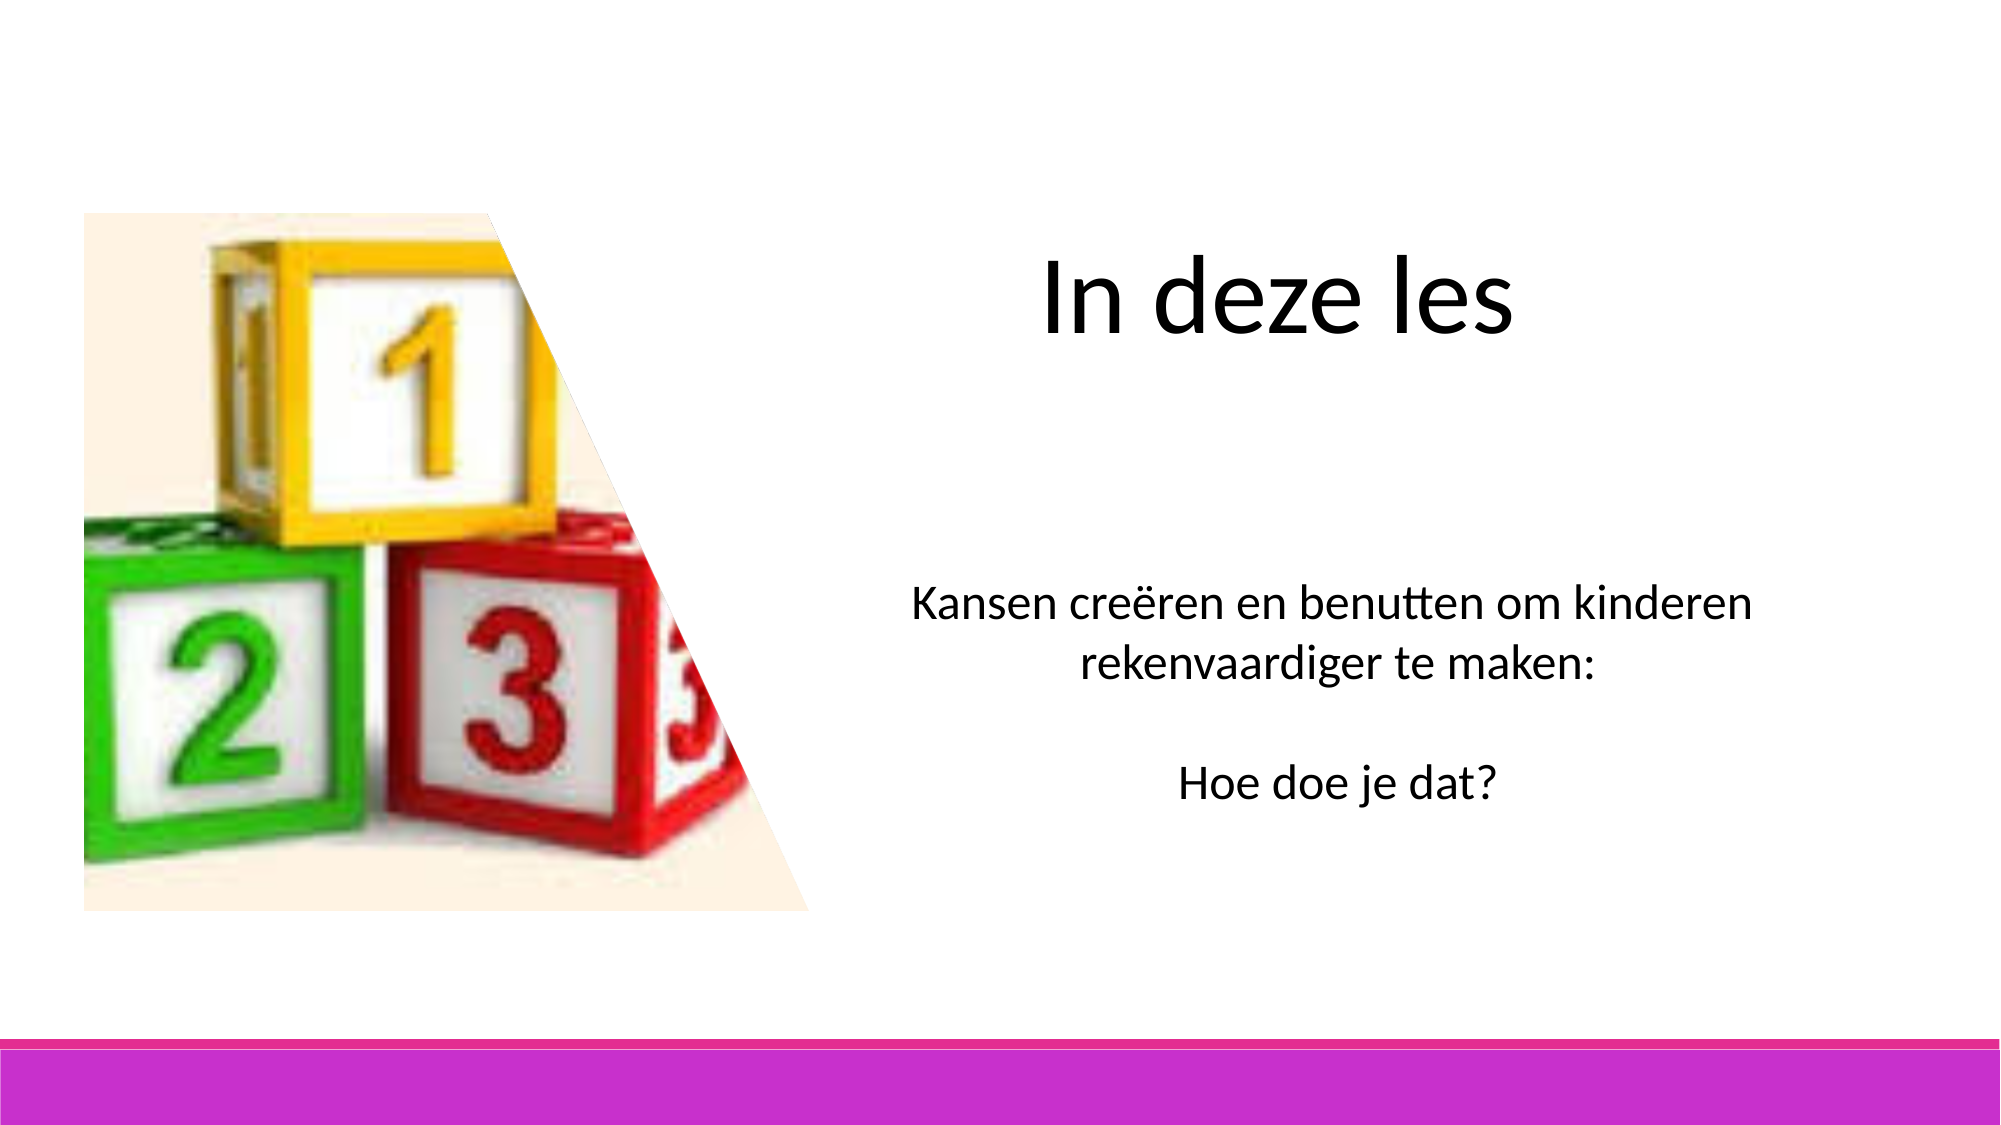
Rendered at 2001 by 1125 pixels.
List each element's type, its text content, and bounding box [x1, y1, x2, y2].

text_box Kansen creëren en benutten om kinderen rekenvaardiger te maken: Hoe doe je dat? [896, 562, 1780, 818]
text_box In deze les [1024, 213, 1531, 364]
picture [84, 213, 810, 912]
